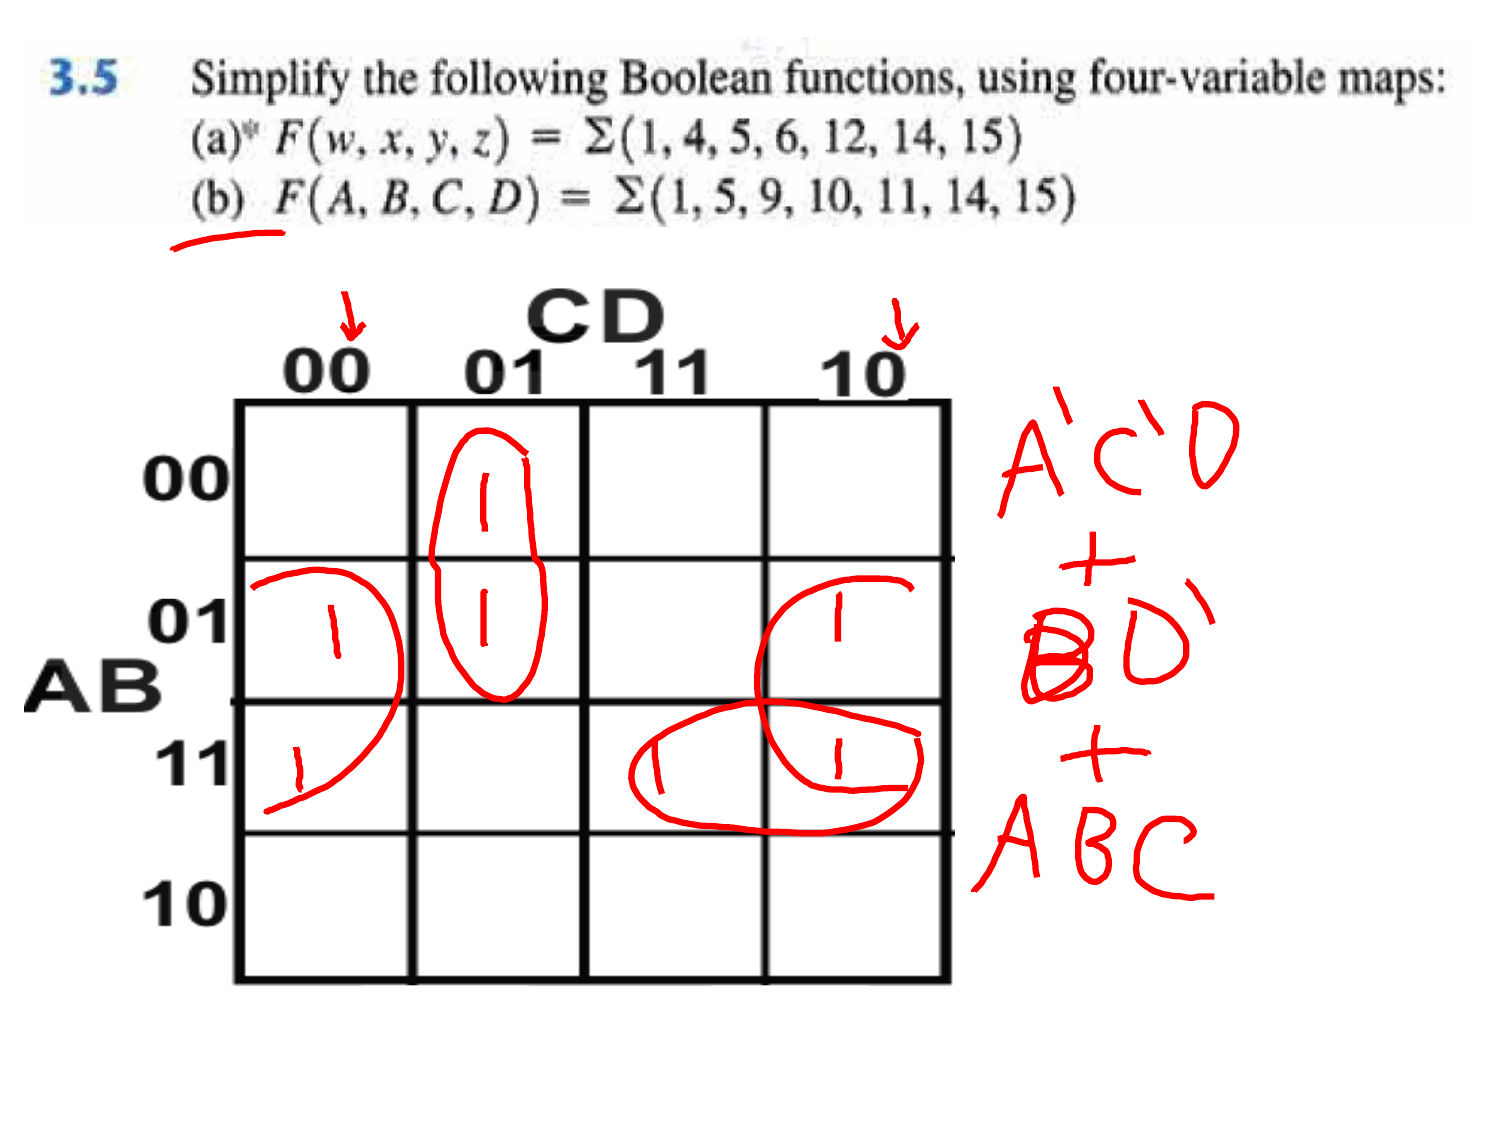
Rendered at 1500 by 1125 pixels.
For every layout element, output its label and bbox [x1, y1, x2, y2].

text_box [172, 231, 1237, 899]
picture [24, 37, 1476, 227]
picture [24, 287, 955, 988]
